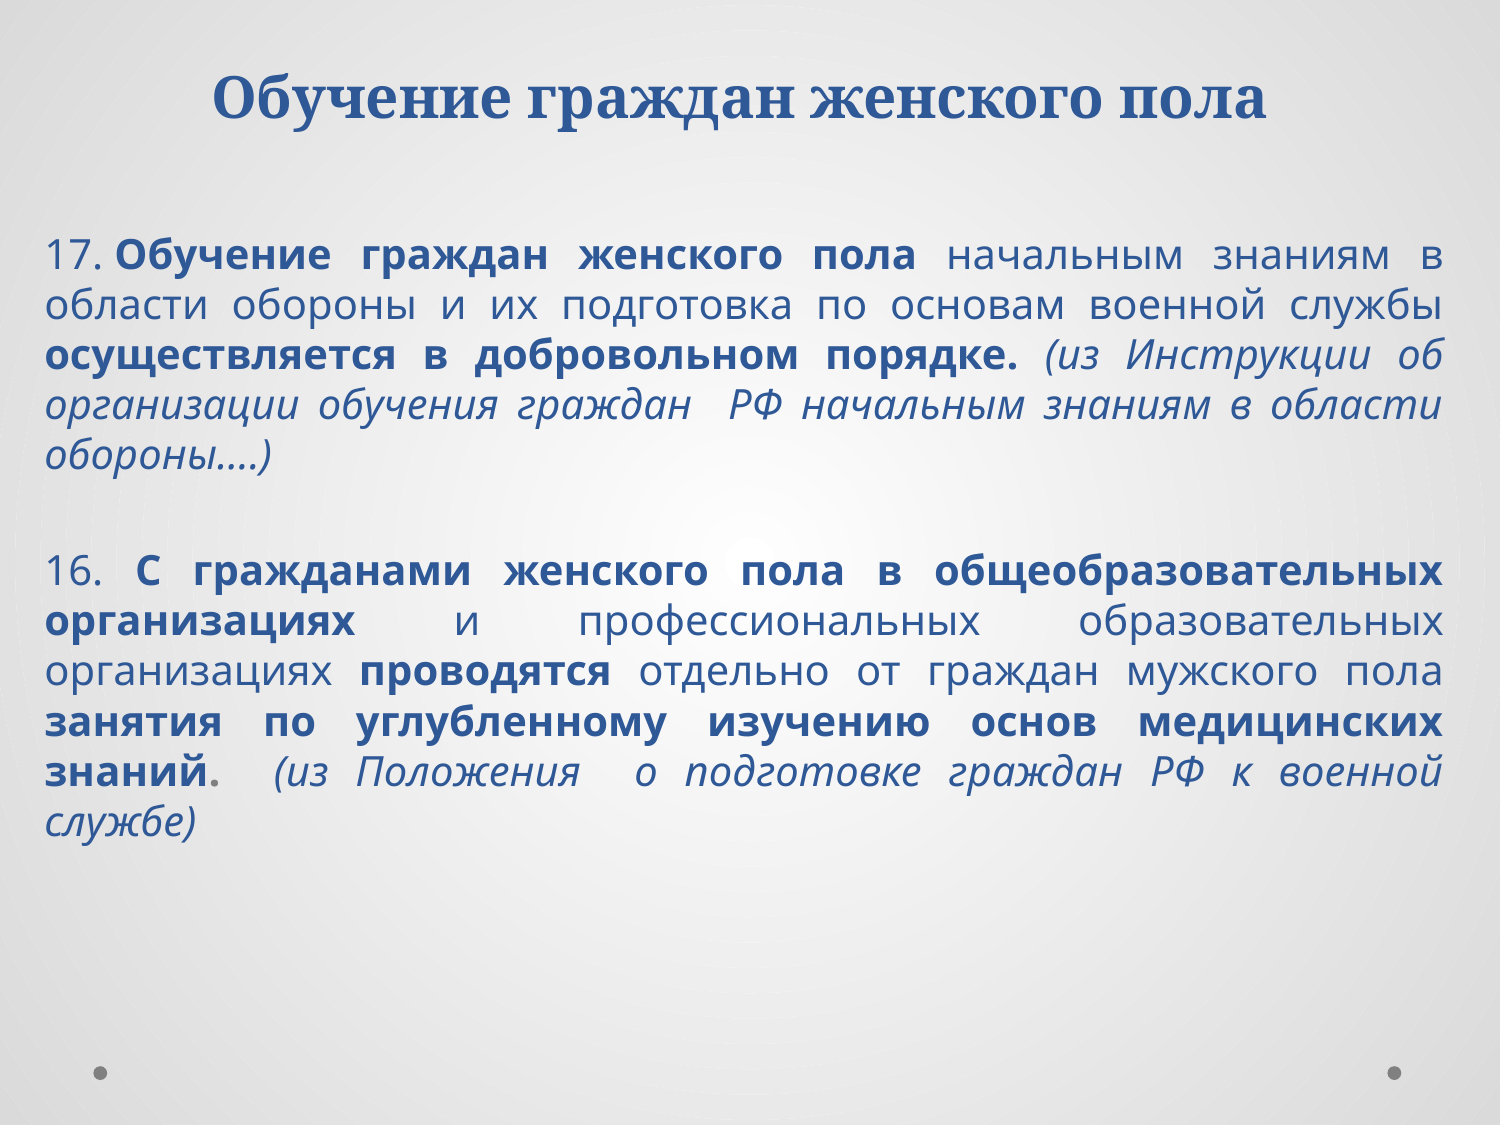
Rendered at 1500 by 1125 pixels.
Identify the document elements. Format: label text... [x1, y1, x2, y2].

list 17. Обучение граждан женского пола начальным знаниям в области обороны и их подготовка по основам военной службы осуществляется в добровольном порядке. (из Инструкции об организации обучения граждан РФ начальным знаниям в области обороны….) 16. С гражданами женского пола в общеобразовательных организациях и профессиональных образовательных организациях проводятся отдельно от граждан мужского пола занятия по углубленному изучению основ медицинских знаний. (из Положения о подготовке граждан РФ к военной службе) [29, 219, 1459, 1059]
title Обучение граждан женского пола [64, 42, 1415, 138]
